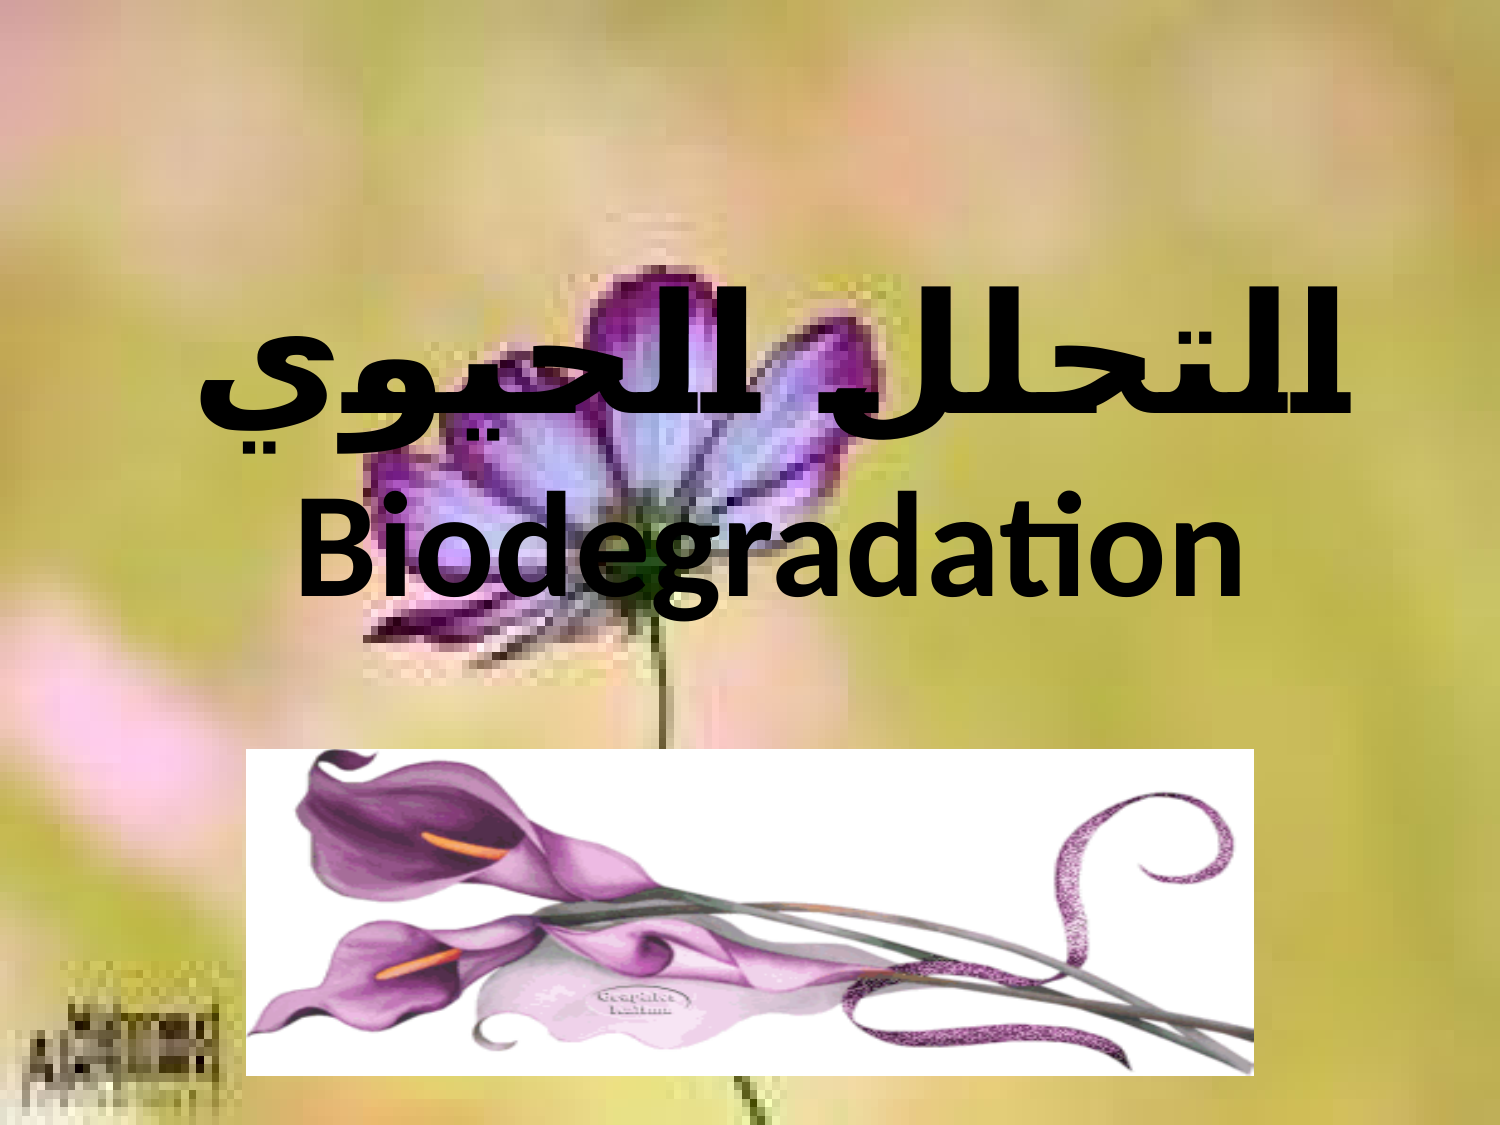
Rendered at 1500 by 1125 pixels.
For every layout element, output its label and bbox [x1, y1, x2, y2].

list [0, 0, 1500, 1125]
picture [245, 749, 1255, 1077]
